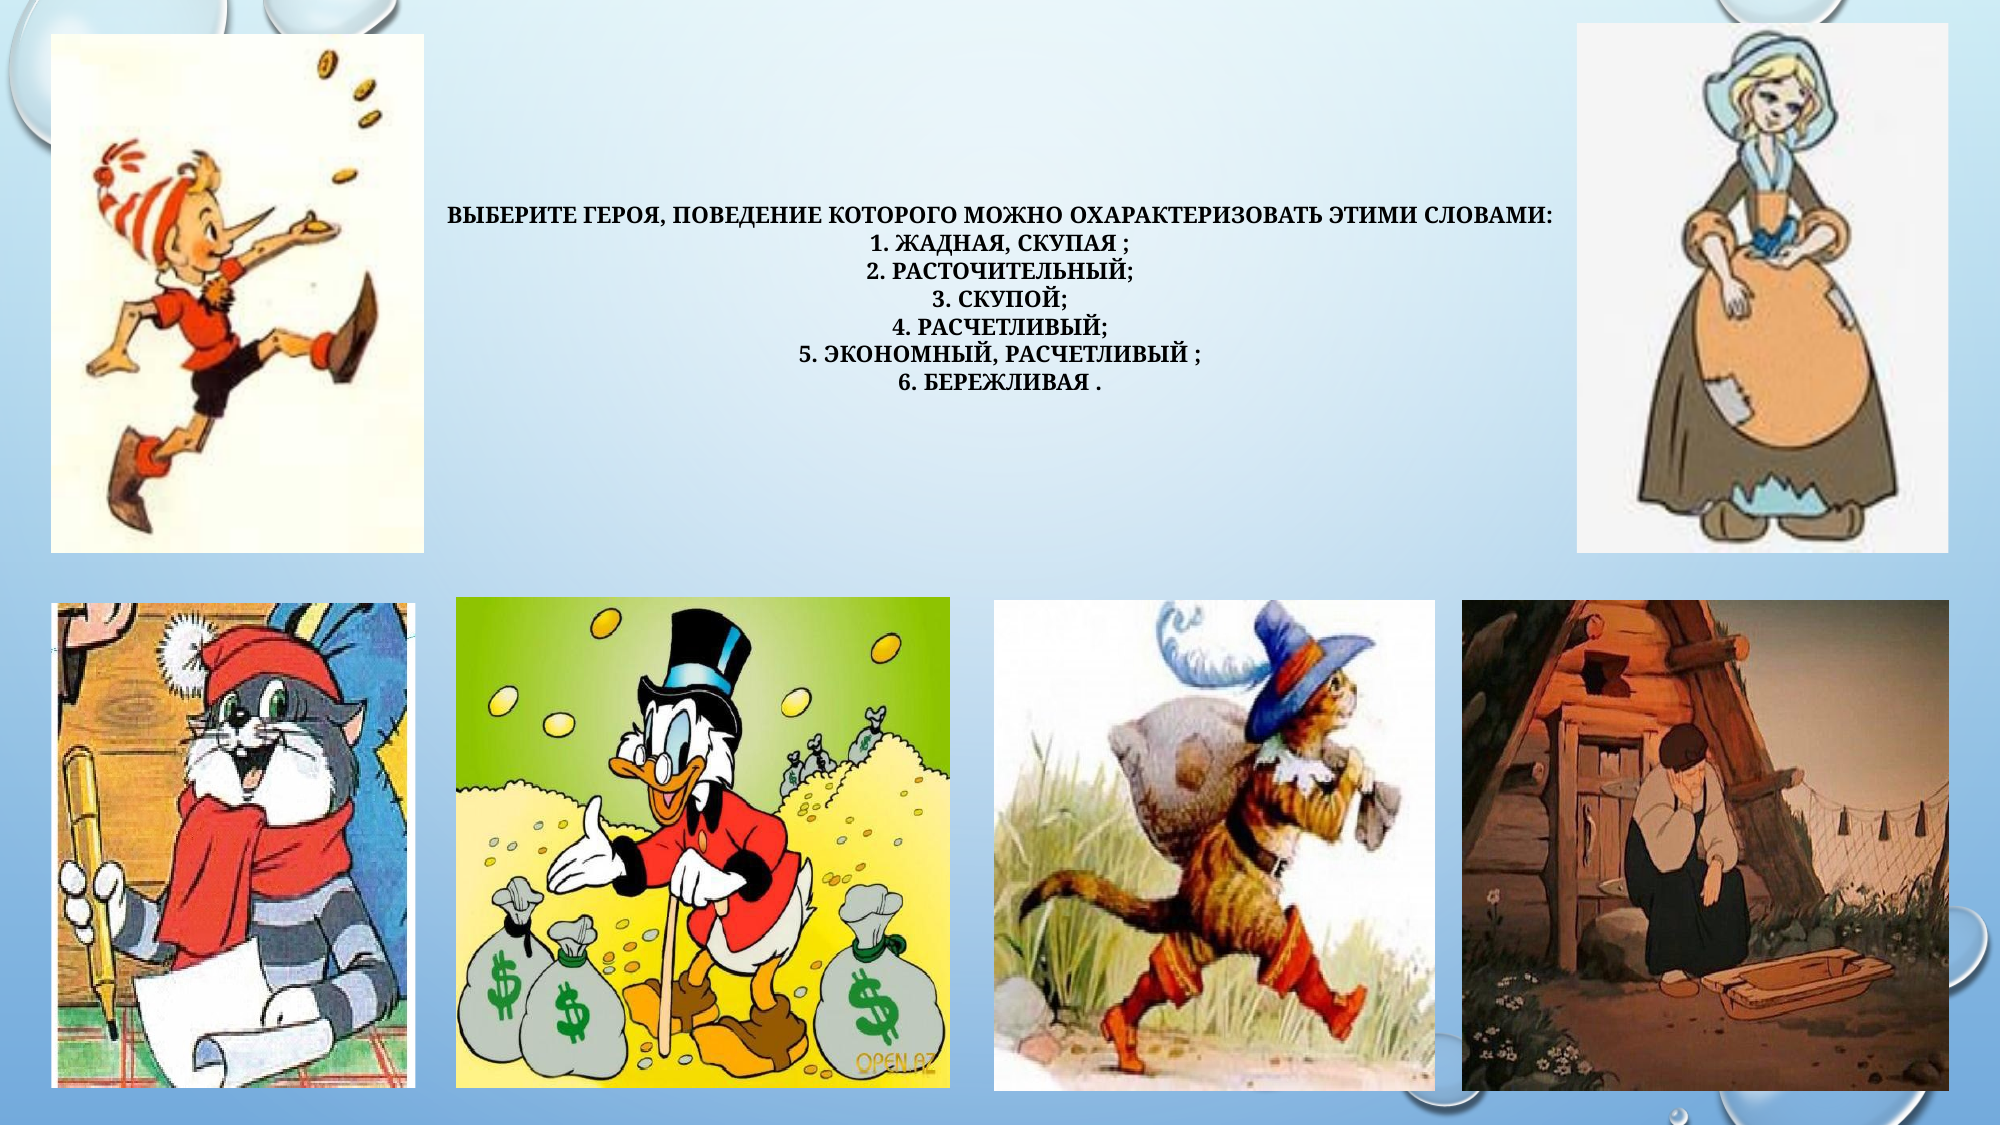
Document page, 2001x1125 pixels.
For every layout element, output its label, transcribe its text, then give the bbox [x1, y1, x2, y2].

title Выберите героя, поведение которого можно охарактеризовать этими словами: 1. жадная, скупая ; 2. расточительный; 3. скупой; 4. расчетливый; 5. экономный, расчетливый ; 6. бережливая . [428, 180, 1570, 418]
picture [0, 0, 2000, 1125]
